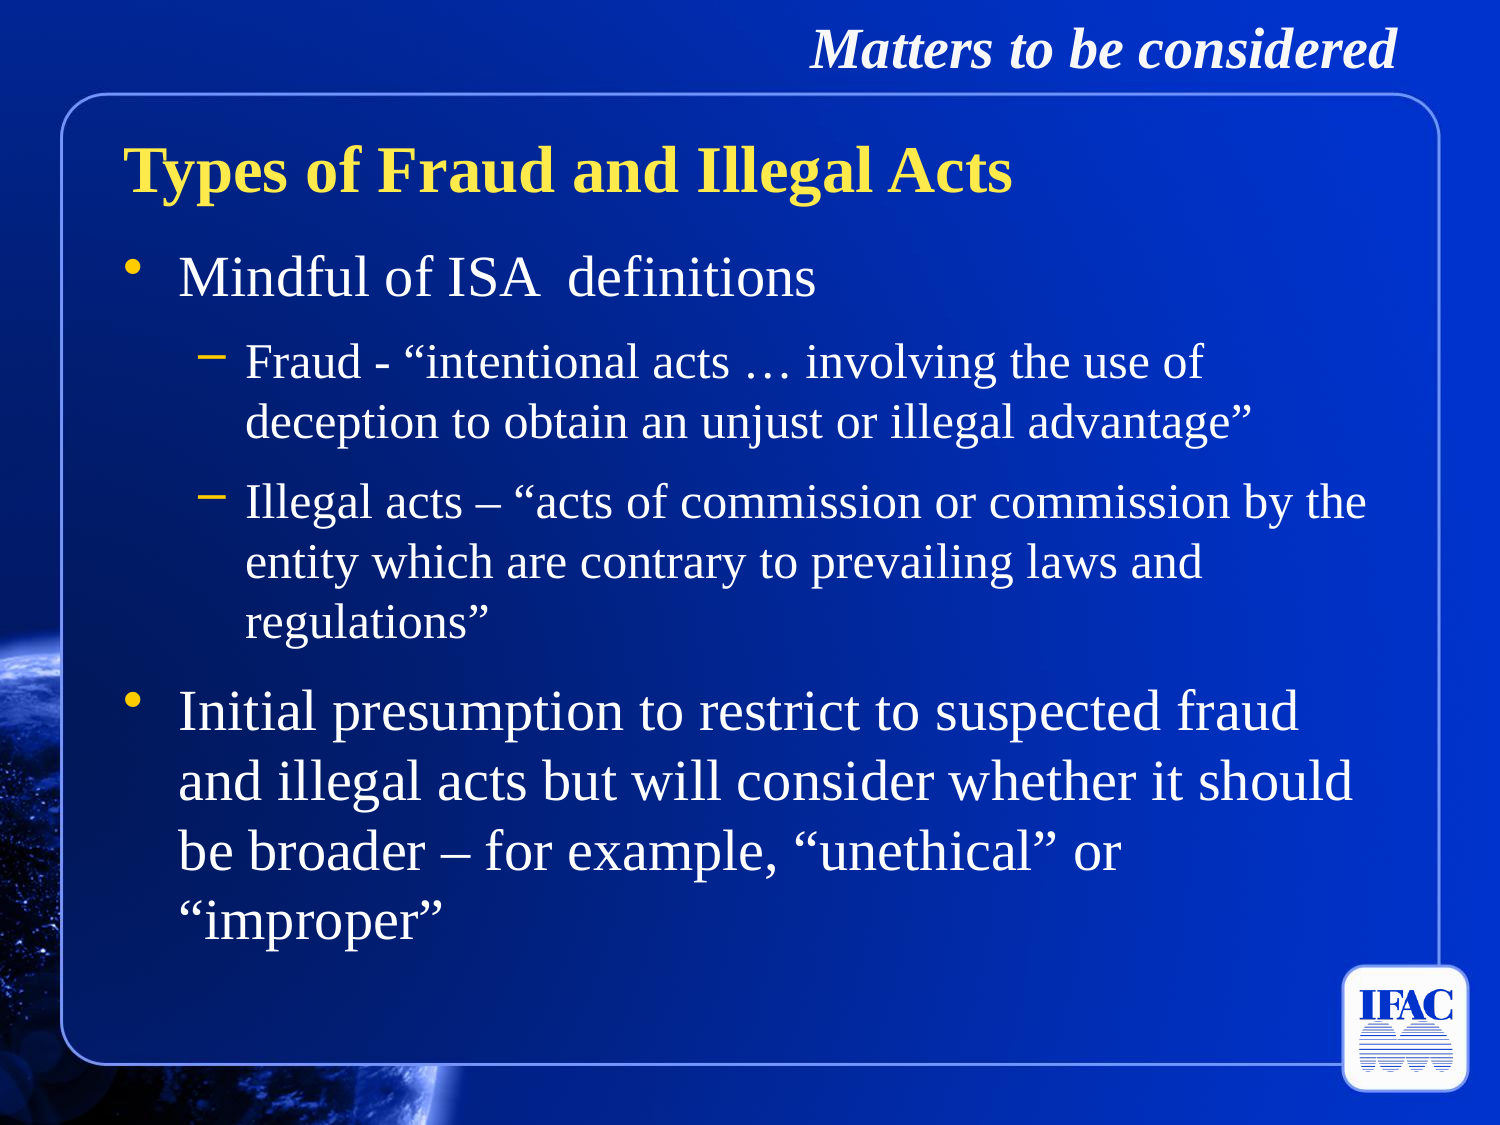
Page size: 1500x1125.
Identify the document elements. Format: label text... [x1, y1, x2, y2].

list Types of Fraud and Illegal Acts [107, 118, 1411, 215]
list Mindful of ISA definitions Fraud - “intentional acts … involving the use of deception to obtain an unjust or illegal advantage” Illegal acts – “acts of commission or commission by the entity which are contrary to prevailing laws and regulations” Initial presumption to restrict to suspected fraud and illegal acts but will consider whether it should be broader – for example, “unethical” or “improper” [107, 230, 1411, 1048]
title Matters to be considered [149, 0, 1414, 92]
picture [0, 0, 1500, 1125]
